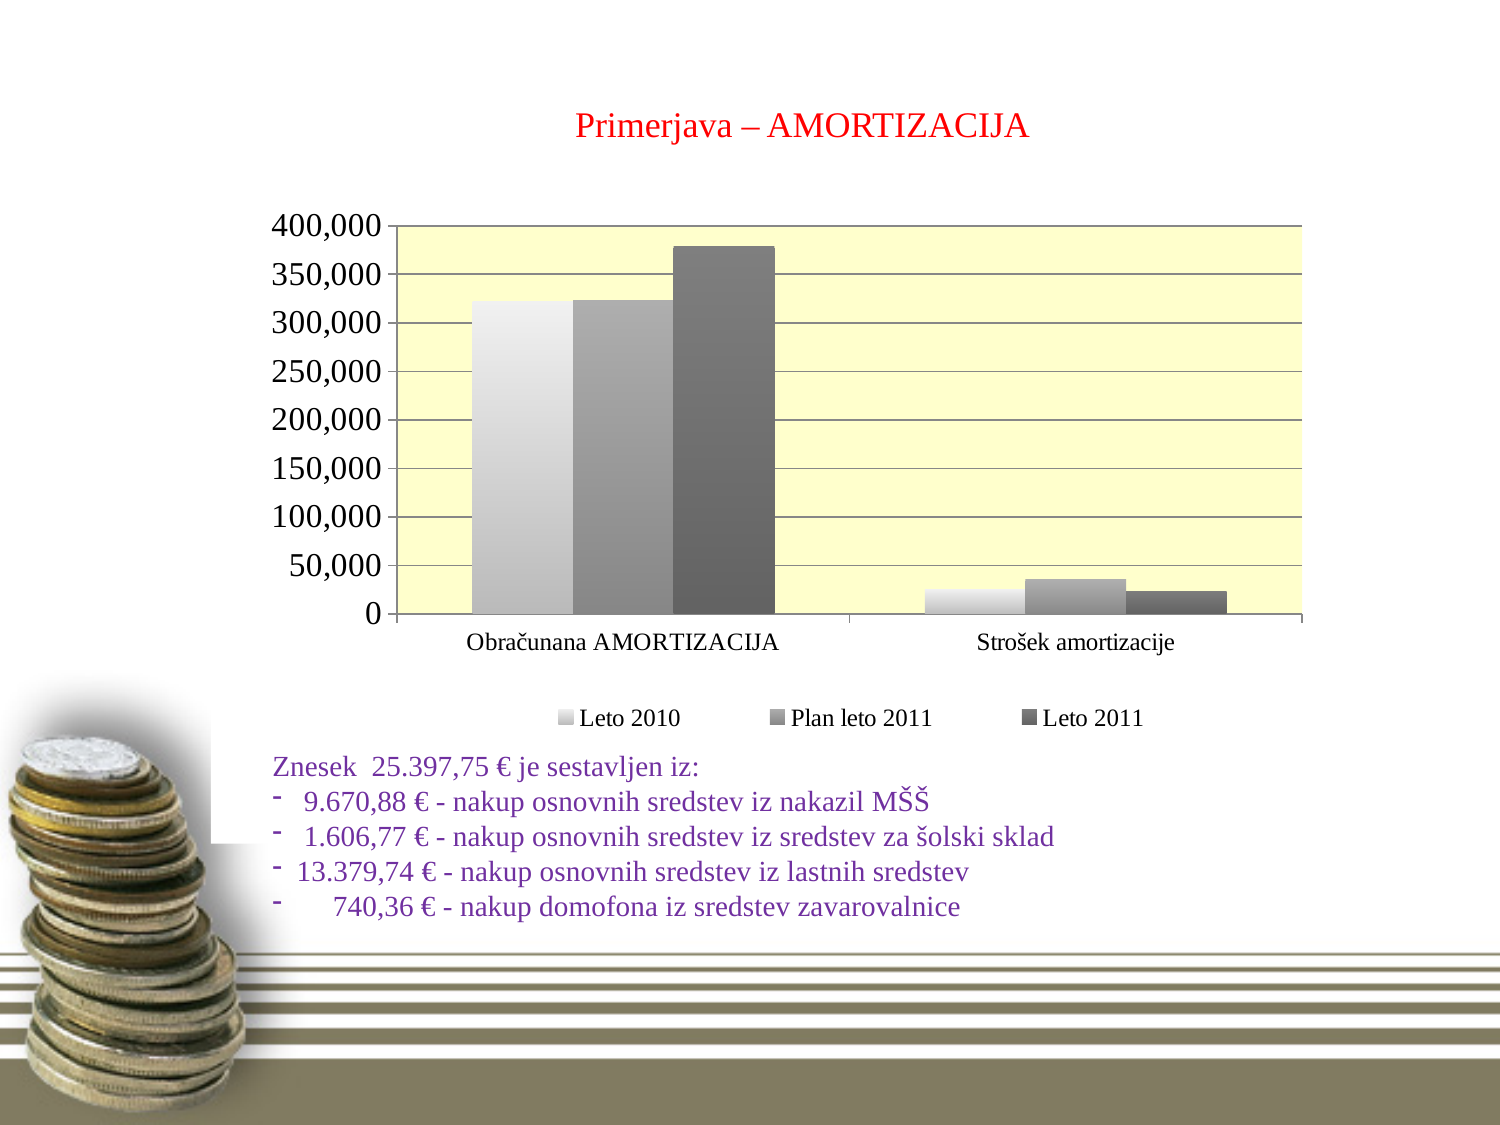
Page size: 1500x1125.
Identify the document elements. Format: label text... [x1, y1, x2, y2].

picture [0, 0, 1500, 1125]
chart [210, 163, 1407, 844]
text_box Znesek 25.397,75 € je sestavljen iz: 9.670,88 € - nakup osnovnih sredstev iz nakazil MŠŠ 1.606,77 € - nakup osnovnih sredstev iz sredstev za šolski sklad 13.379,74 € - nakup osnovnih sredstev iz lastnih sredstev 740,36 € - nakup domofona iz sredstev zavarovalnice [257, 739, 1447, 930]
title Primerjava – AMORTIZACIJA [234, 93, 1388, 162]
